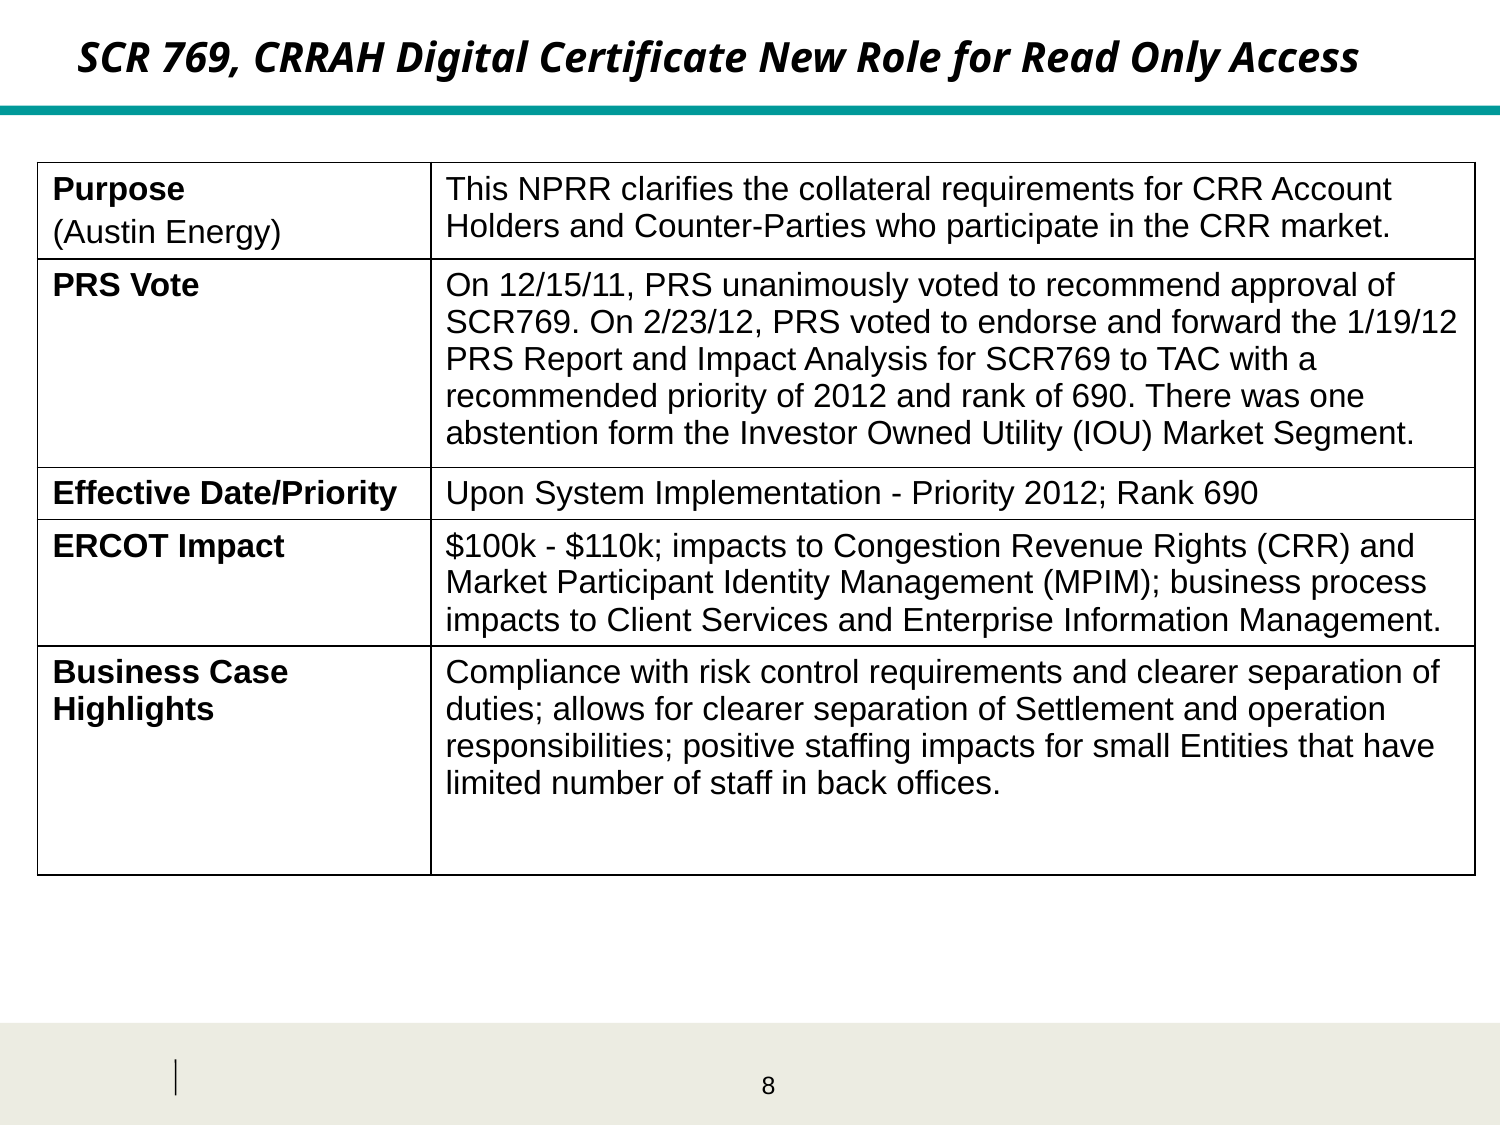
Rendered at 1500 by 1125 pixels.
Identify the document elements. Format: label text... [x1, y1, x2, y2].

table_cell Compliance with risk control requirements and clearer separation of duties; allows for clearer separation of Settlement and operation responsibilities; positive staffing impacts for small Entities that have limited number of staff in back offices. [432, 647, 1474, 874]
table_cell PRS Vote [38, 260, 430, 467]
table_header This NPRR clarifies the collateral requirements for CRR Account Holders and Counter-Parties who participate in the CRR market. [432, 163, 1474, 258]
table_cell On 12/15/11, PRS unanimously voted to recommend approval of SCR769. On 2/23/12, PRS voted to endorse and forward the 1/19/12 PRS Report and Impact Analysis for SCR769 to TAC with a recommended priority of 2012 and rank of 690. There was one abstention form the Investor Owned Utility (IOU) Market Segment. [432, 260, 1474, 467]
table_cell Business Case Highlights [38, 647, 430, 874]
table_cell Upon System Implementation - Priority 2012; Rank 690 [432, 468, 1474, 519]
table_cell Effective Date/Priority [38, 468, 430, 519]
table_cell $100k - $110k; impacts to Congestion Revenue Rights (CRR) and Market Participant Identity Management (MPIM); business process impacts to Client Services and Enterprise Information Management. [432, 520, 1474, 645]
table_header Purpose (Austin Energy) [38, 163, 430, 258]
title SCR 769, CRRAH Digital Certificate New Role for Read Only Access [62, 0, 1500, 163]
table_cell ERCOT Impact [38, 520, 430, 645]
